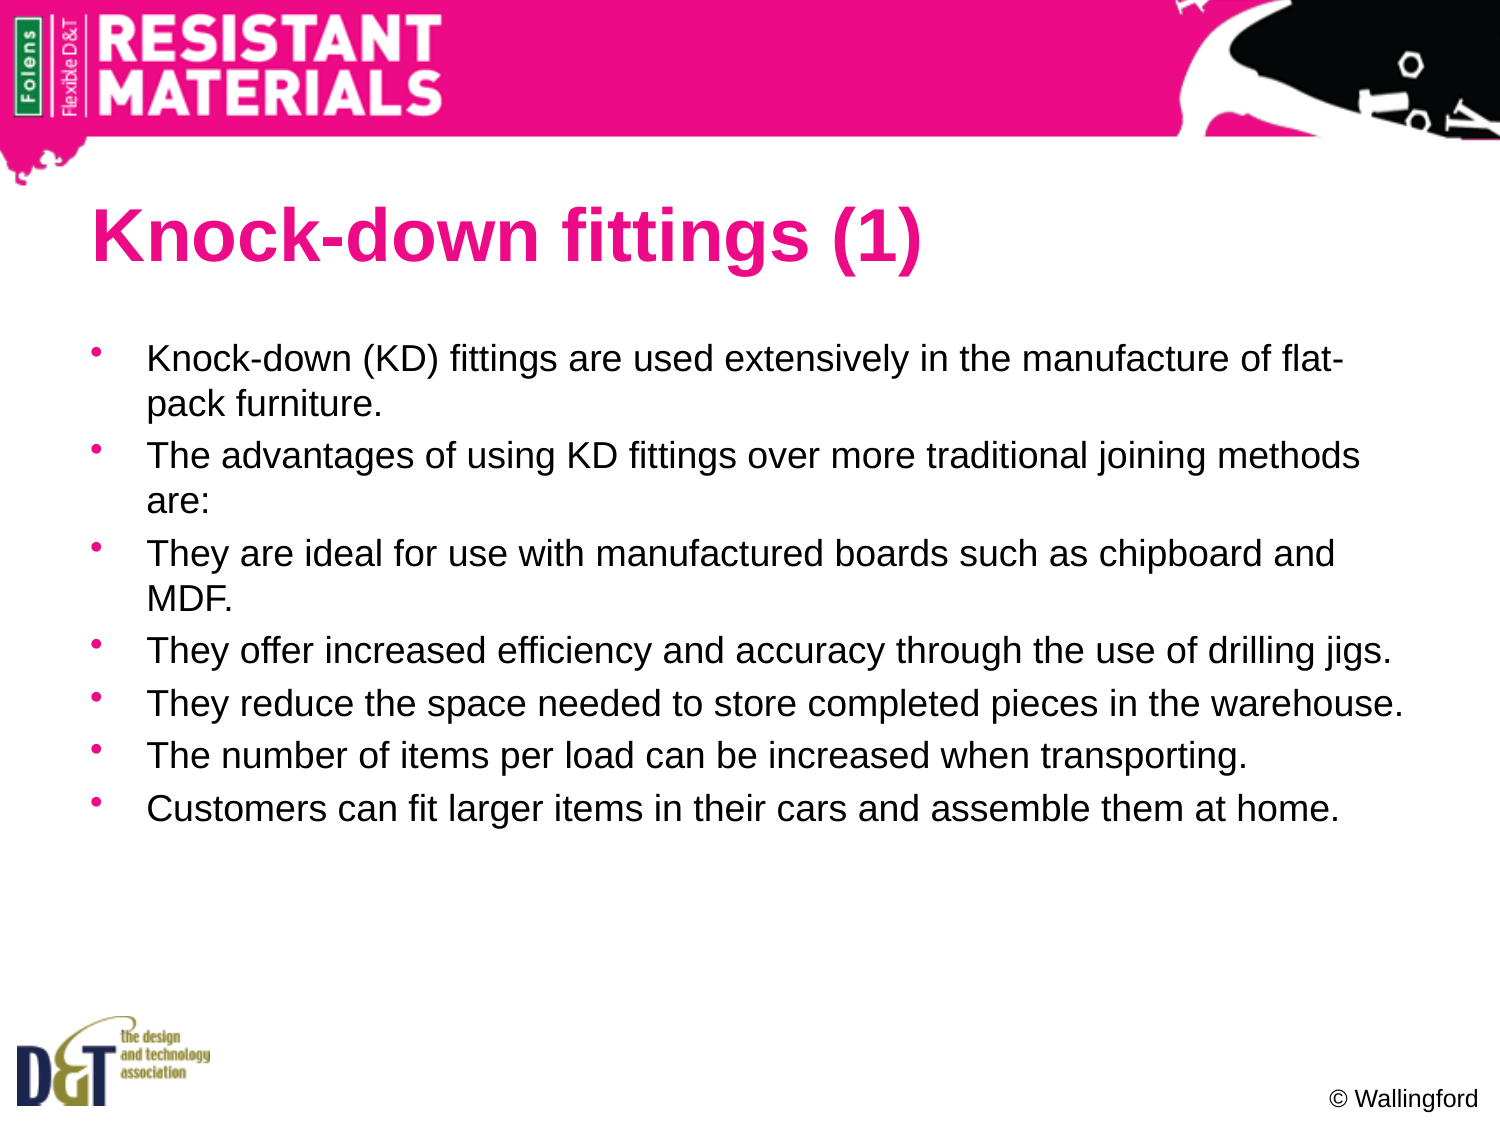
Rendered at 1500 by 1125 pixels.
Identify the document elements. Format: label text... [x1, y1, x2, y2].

title Knock-down fittings (1) [76, 160, 1427, 301]
list Knock-down (KD) fittings are used extensively in the manufacture of flat-pack furniture. The advantages of using KD fittings over more traditional joining methods are: They are ideal for use with manufactured boards such as chipboard and MDF. They offer increased efficiency and accuracy through the use of drilling jigs. They reduce the space needed to store completed pieces in the warehouse. The number of items per load can be increased when transporting. Customers can fit larger items in their cars and assemble them at home. [75, 326, 1425, 1005]
text_box © Wallingford [1257, 1074, 1495, 1125]
picture [0, 0, 1500, 1125]
